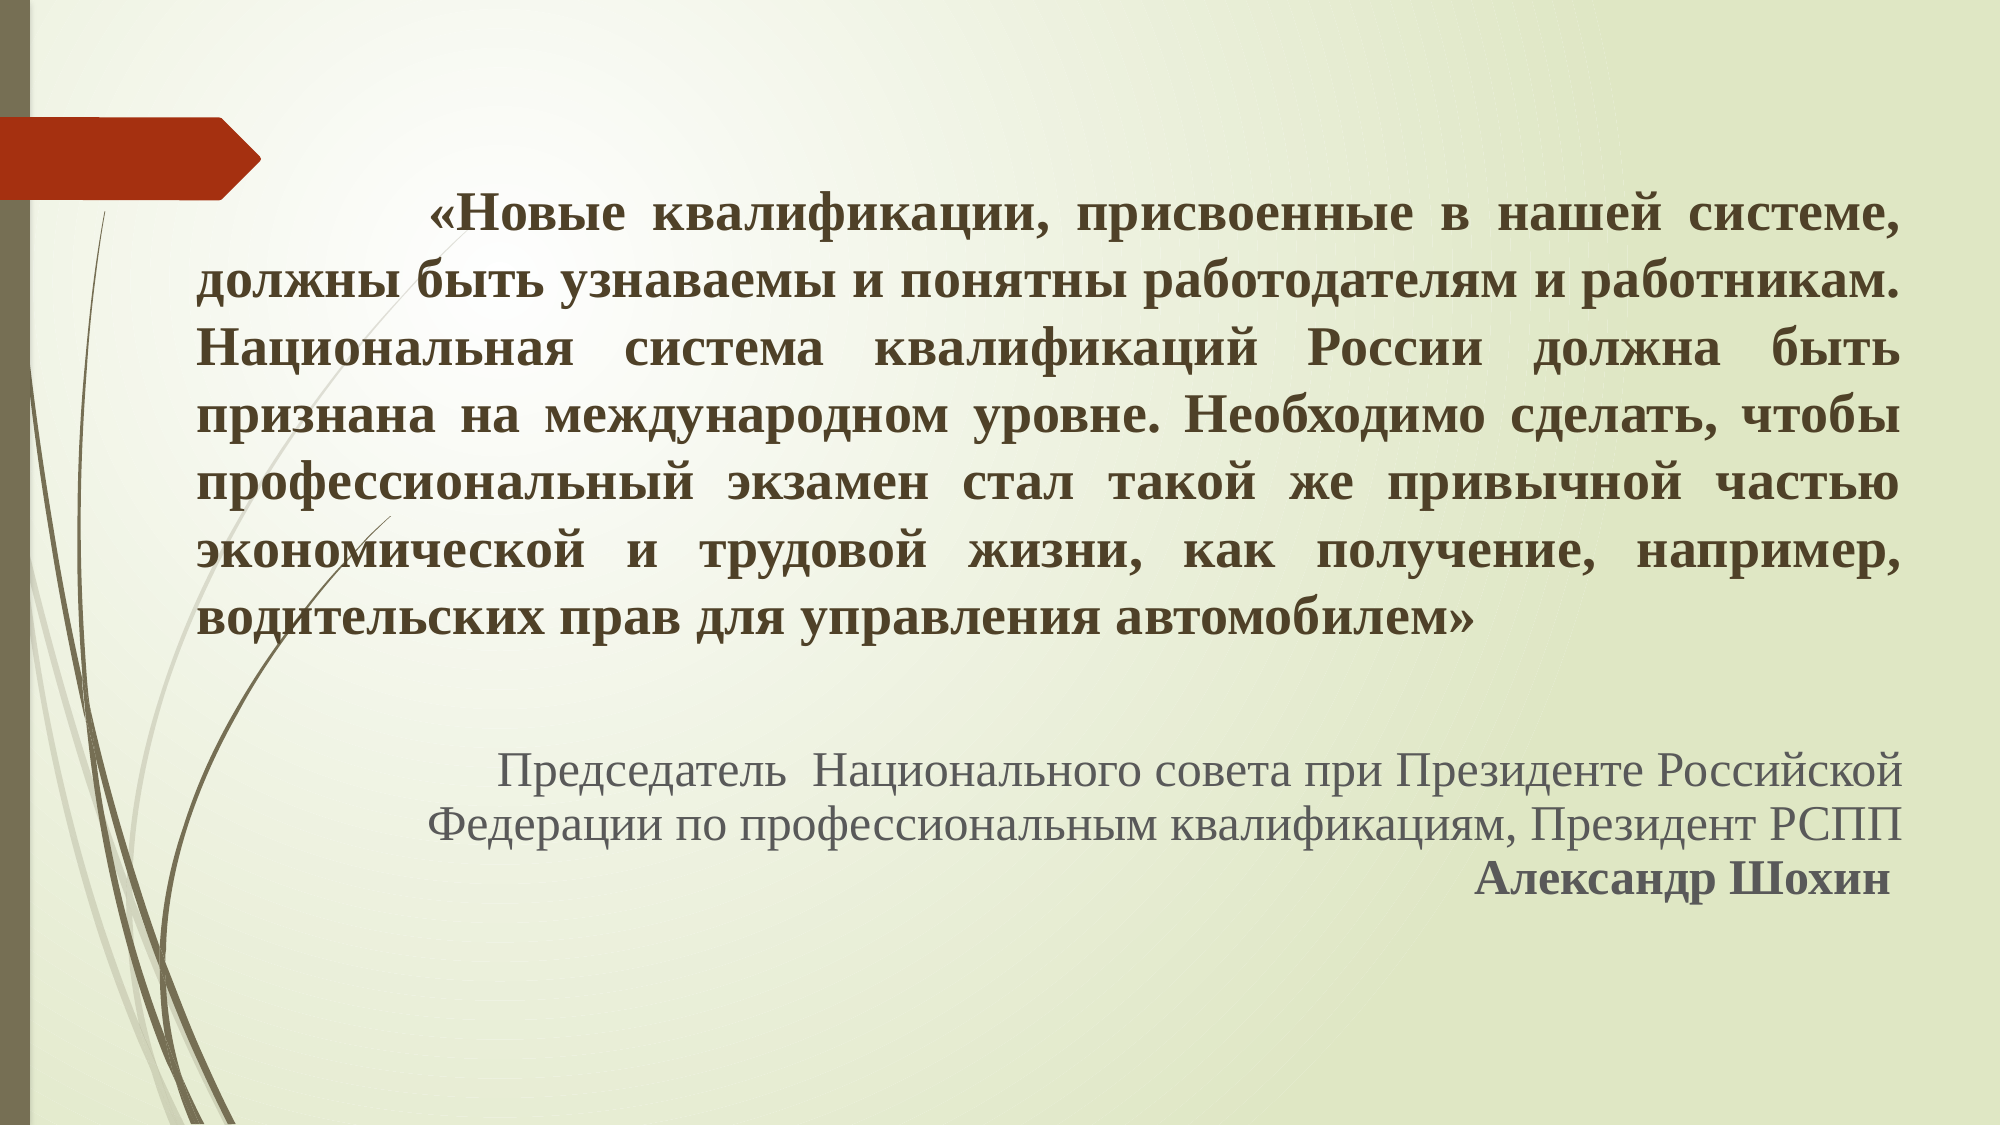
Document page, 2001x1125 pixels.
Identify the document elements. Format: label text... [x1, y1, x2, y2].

text_box Председатель Национального совета при Президенте Российской Федерации по профессиональным квалификациям, Президент РСПП Александр Шохин [322, 735, 1919, 913]
list «Новые квалификации, присвоенные в нашей системе, должны быть узнаваемы и понятны работодателям и работникам. Национальная система квалификаций России должна быть признана на международном уровне. Необходимо сделать, чтобы профессиональный экзамен стал такой же привычной частью экономической и трудовой жизни, как получение, например, водительских прав для управления автомобилем» [181, 166, 1919, 757]
